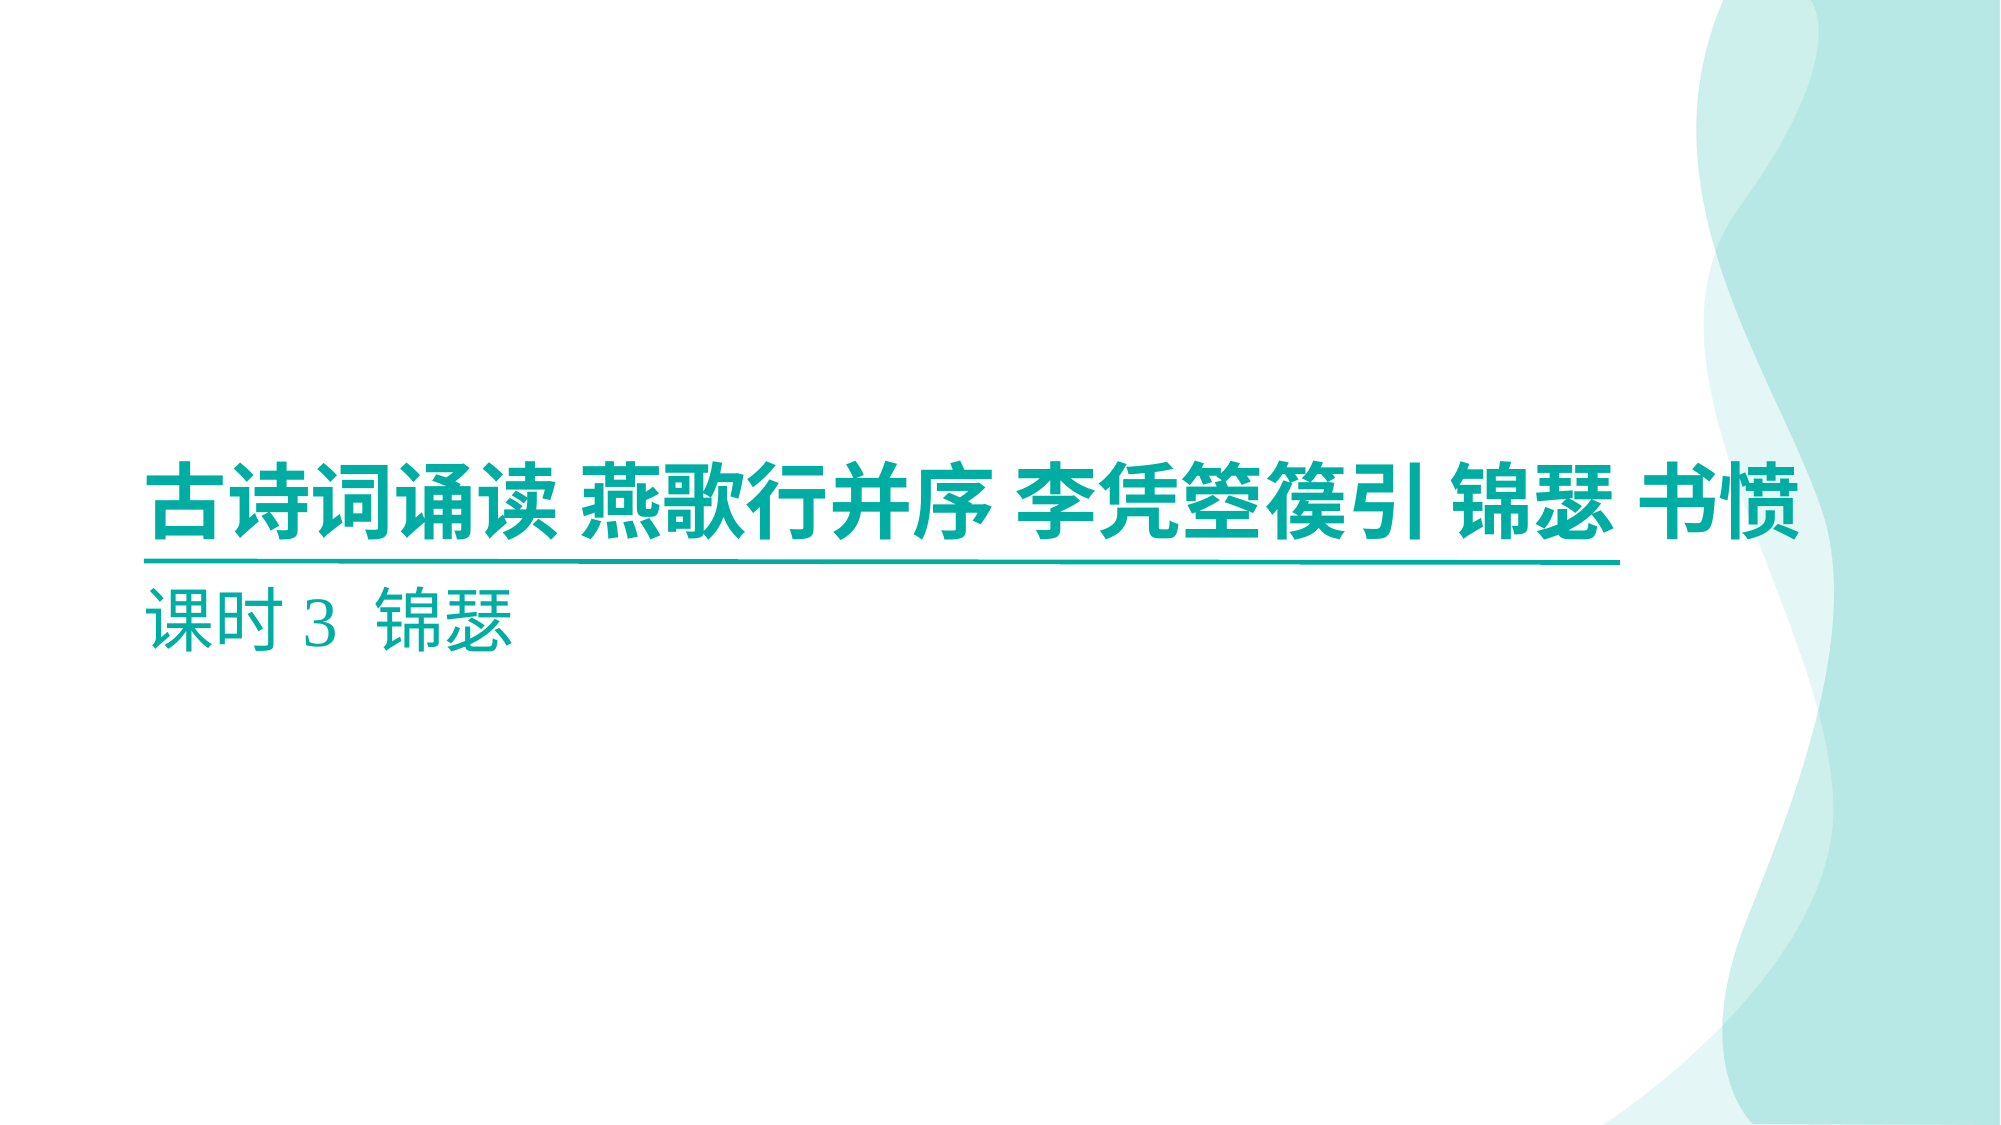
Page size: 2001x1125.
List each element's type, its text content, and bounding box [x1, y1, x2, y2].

text_box 古诗词诵读 燕歌行并序 李凭箜篌引 锦瑟 书愤 [143, 430, 1946, 549]
picture [0, 0, 2000, 1125]
text_box 课时3 锦瑟 [143, 572, 1946, 744]
